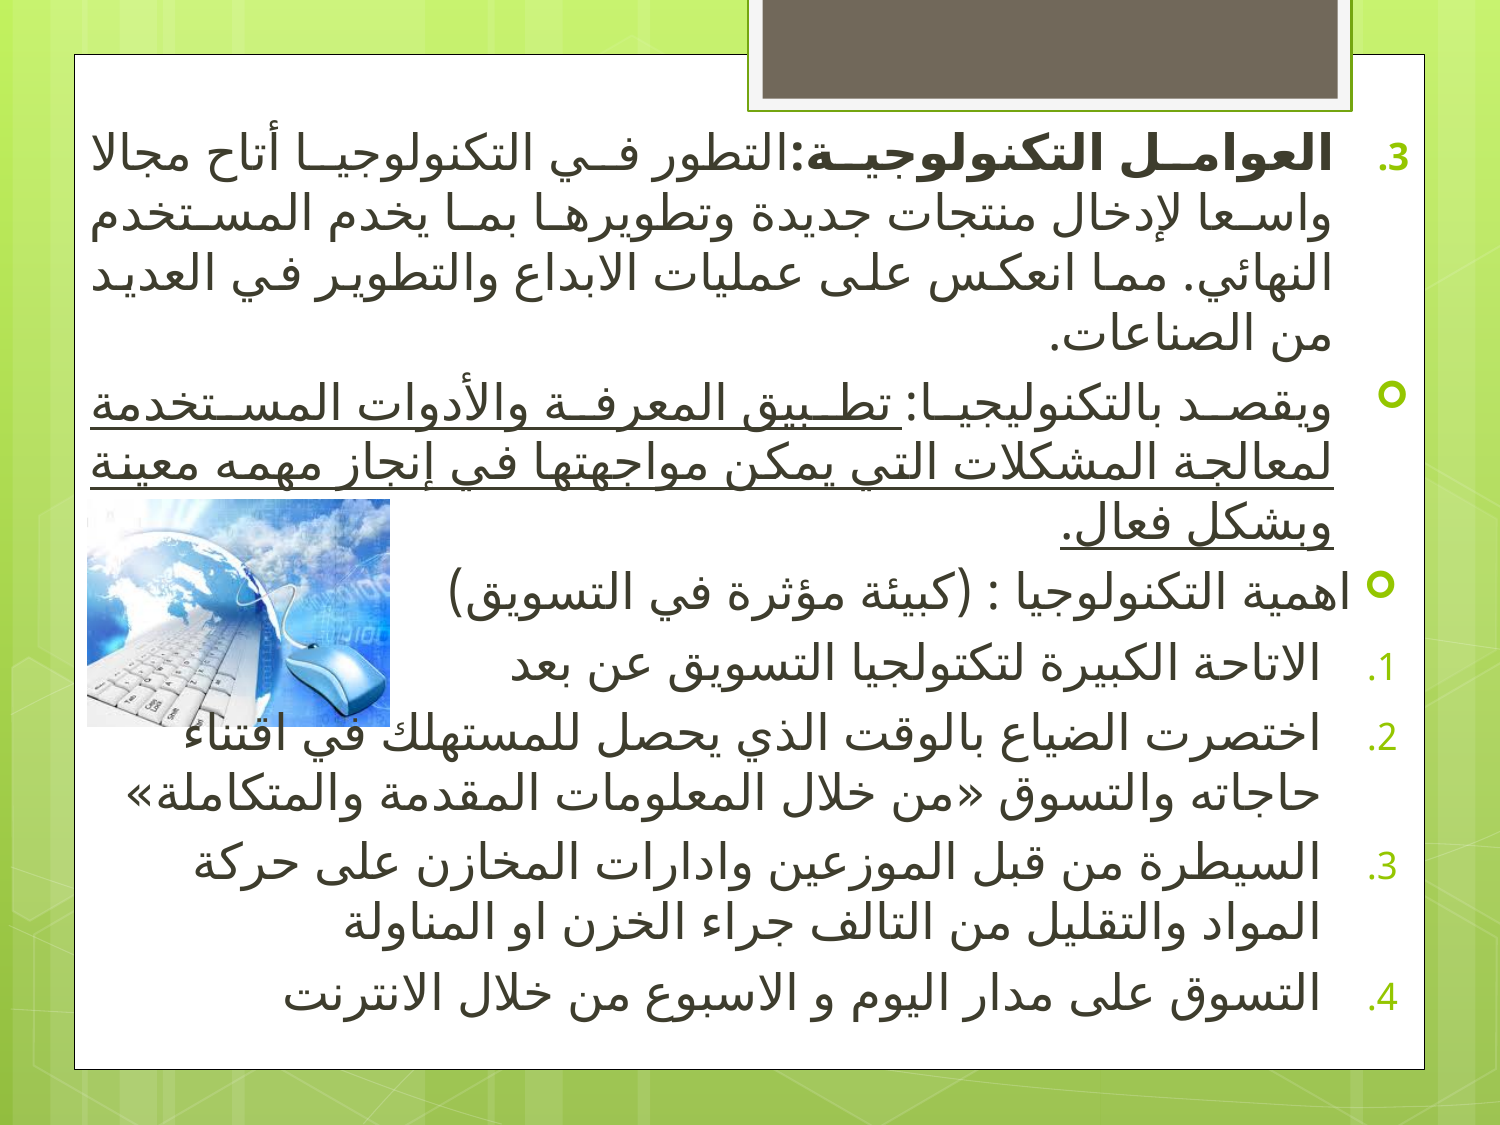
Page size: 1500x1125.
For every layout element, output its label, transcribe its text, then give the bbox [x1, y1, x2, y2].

picture [87, 499, 391, 727]
list العوامل التكنولوجية:التطور في التكنولوجيا أتاح مجالا واسعا لإدخال منتجات جديدة وتطويرها بما يخدم المستخدم النهائي. مما انعكس على عمليات الابداع والتطوير في العديد من الصناعات. ويقصد بالتكنوليجيا: تطبيق المعرفة والأدوات المستخدمة لمعالجة المشكلات التي يمكن مواجهتها في إنجاز مهمه معينة وبشكل فعال. اهمية التكنولوجيا : (كبيئة مؤثرة في التسويق) الاتاحة الكبيرة لتكتولجيا التسويق عن بعد اختصرت الضياع بالوقت الذي يحصل للمستهلك في اقتناء حاجاته والتسوق «من خلال المعلومات المقدمة والمتكاملة» السيطرة من قبل الموزعين وادارات المخازن على حركة المواد والتقليل من التالف جراء الخزن او المناولة التسوق على مدار اليوم و الاسبوع من خلال الانترنت [75, 112, 1425, 1075]
